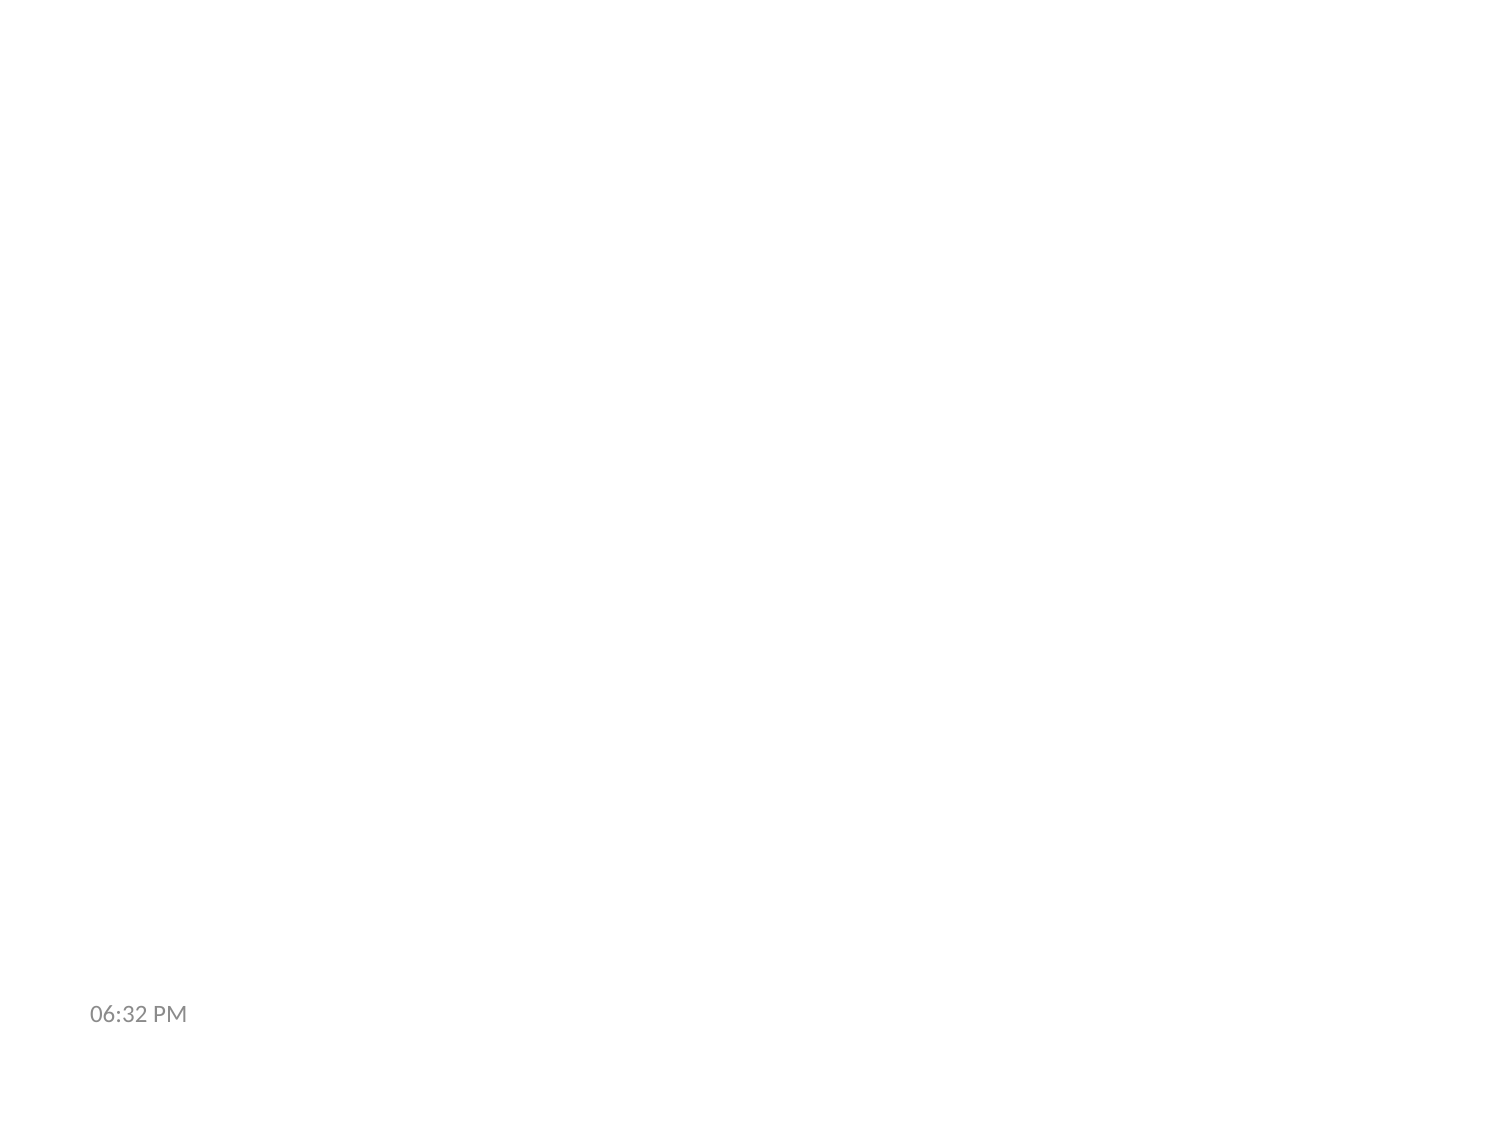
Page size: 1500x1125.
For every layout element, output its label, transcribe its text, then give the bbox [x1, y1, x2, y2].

text_box 3:35 PM [75, 982, 425, 1043]
